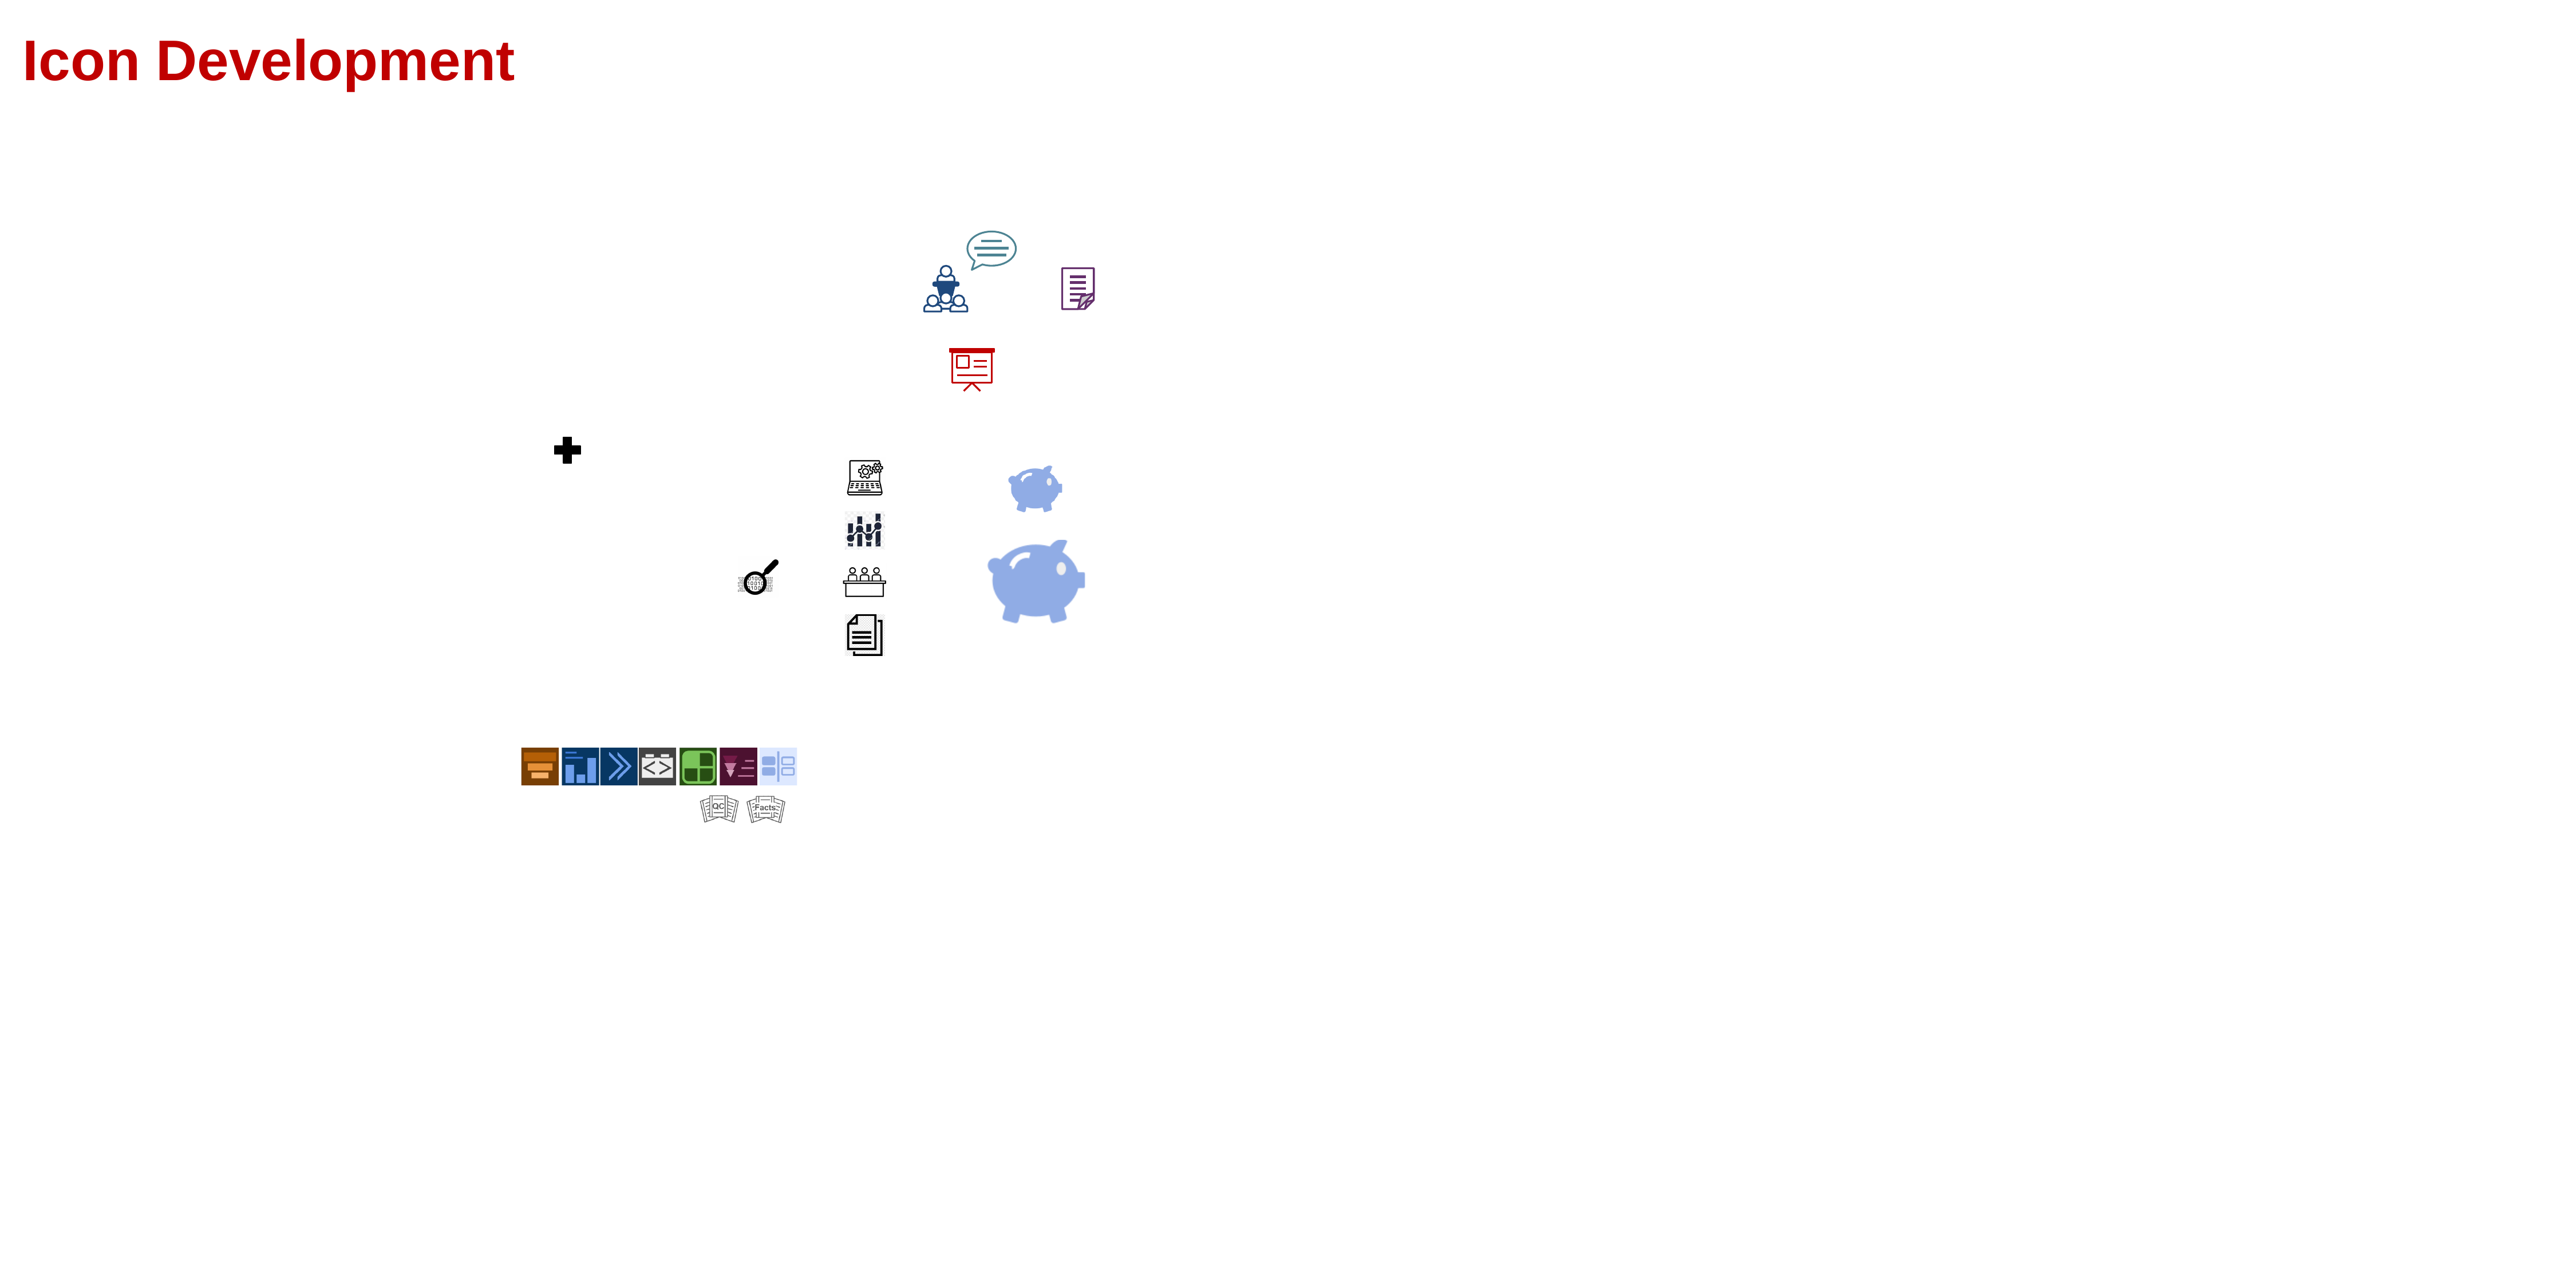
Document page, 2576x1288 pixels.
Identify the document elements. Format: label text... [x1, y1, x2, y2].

text_box Icon Development [14, 14, 933, 100]
picture [521, 748, 559, 785]
picture [679, 748, 717, 785]
picture [1008, 465, 1062, 513]
picture [737, 556, 779, 598]
picture [600, 748, 677, 785]
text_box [1062, 268, 1094, 310]
picture [844, 511, 886, 550]
picture [986, 540, 1086, 626]
picture [720, 748, 758, 785]
picture [759, 748, 797, 785]
picture [745, 793, 786, 824]
picture [844, 457, 886, 499]
picture [561, 748, 599, 785]
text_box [924, 265, 968, 312]
picture [699, 795, 740, 823]
picture [844, 614, 886, 657]
picture [840, 562, 890, 601]
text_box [949, 348, 995, 392]
text_box [554, 437, 580, 463]
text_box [967, 231, 1016, 266]
